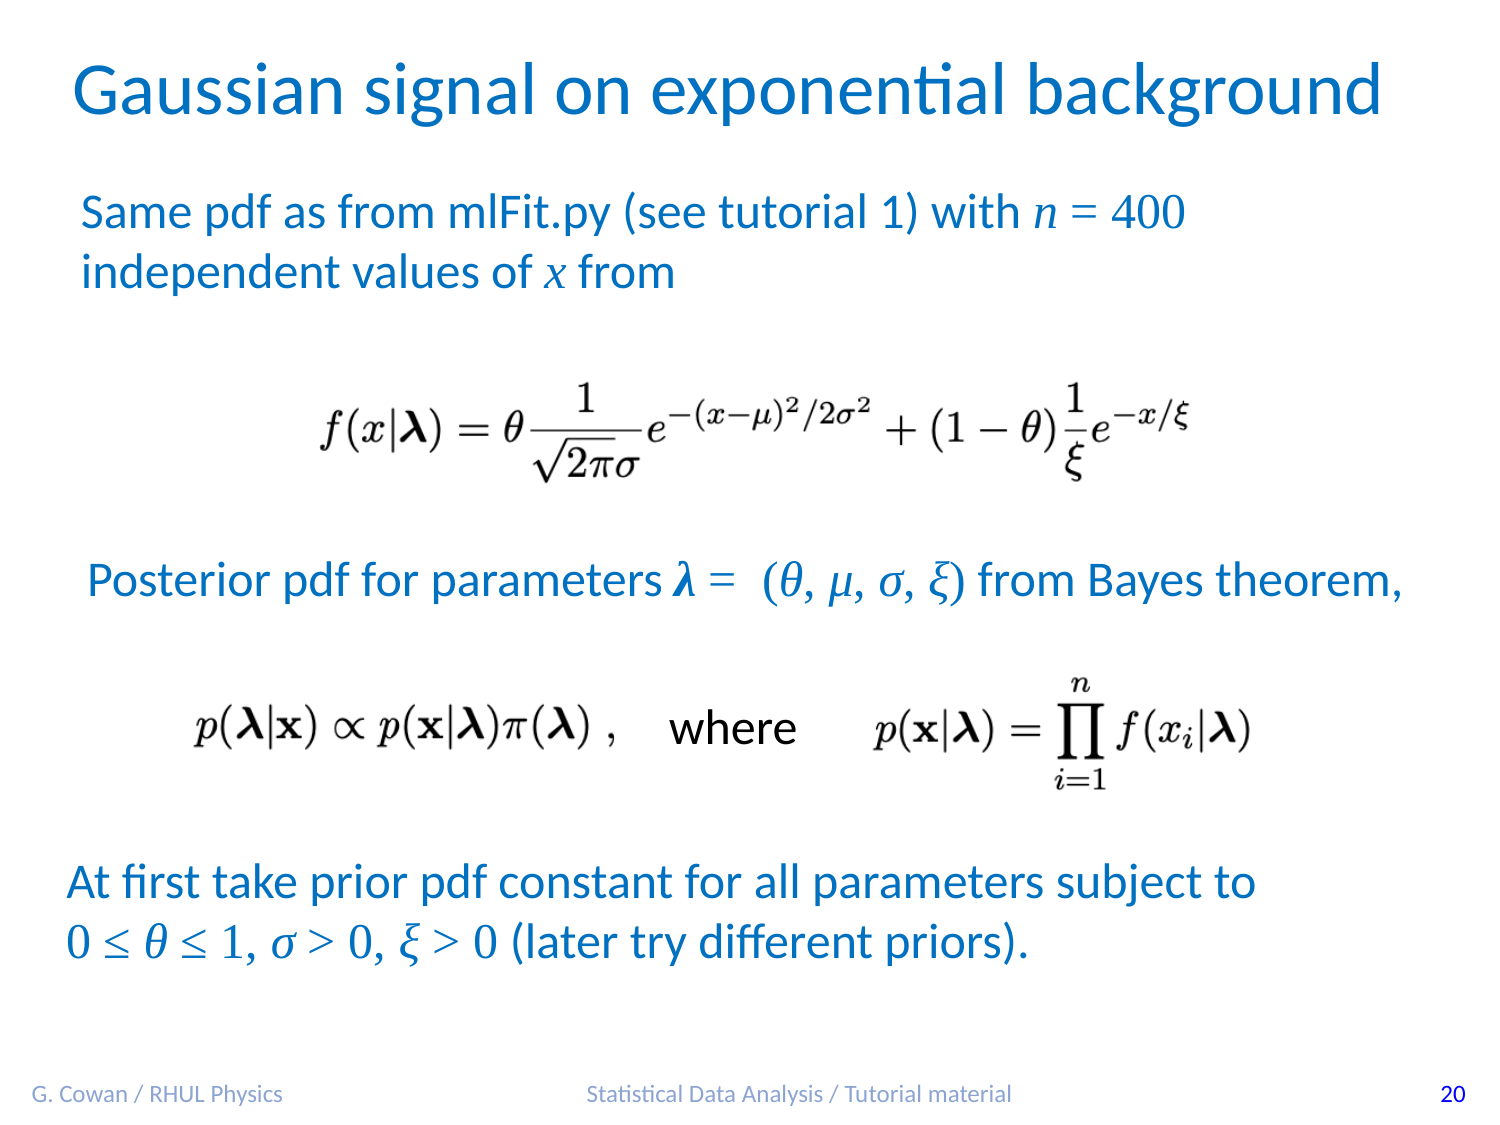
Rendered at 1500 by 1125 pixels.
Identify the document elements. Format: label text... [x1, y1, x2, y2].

text_box Same pdf as from mlFit.py (see tutorial 1) with n = 400 independent values of x from [66, 171, 1338, 306]
text_box Gaussian signal on exponential background [57, 32, 1401, 138]
footer Statistical Data Analysis / Tutorial material [338, 1062, 1262, 1123]
slide_number 20 [1262, 1062, 1481, 1123]
slide_number G. Cowan / RHUL Physics [16, 1062, 338, 1123]
text_box At first take prior pdf constant for all parameters subject to 0 ≤ θ ≤ 1, σ > 0, ξ > 0 (later try different priors). [51, 841, 1300, 976]
text_box Posterior pdf for parameters λ = (θ, μ, σ, ξ) from Bayes theorem, [72, 538, 1419, 614]
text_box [183, 662, 1262, 806]
picture [298, 369, 1202, 494]
